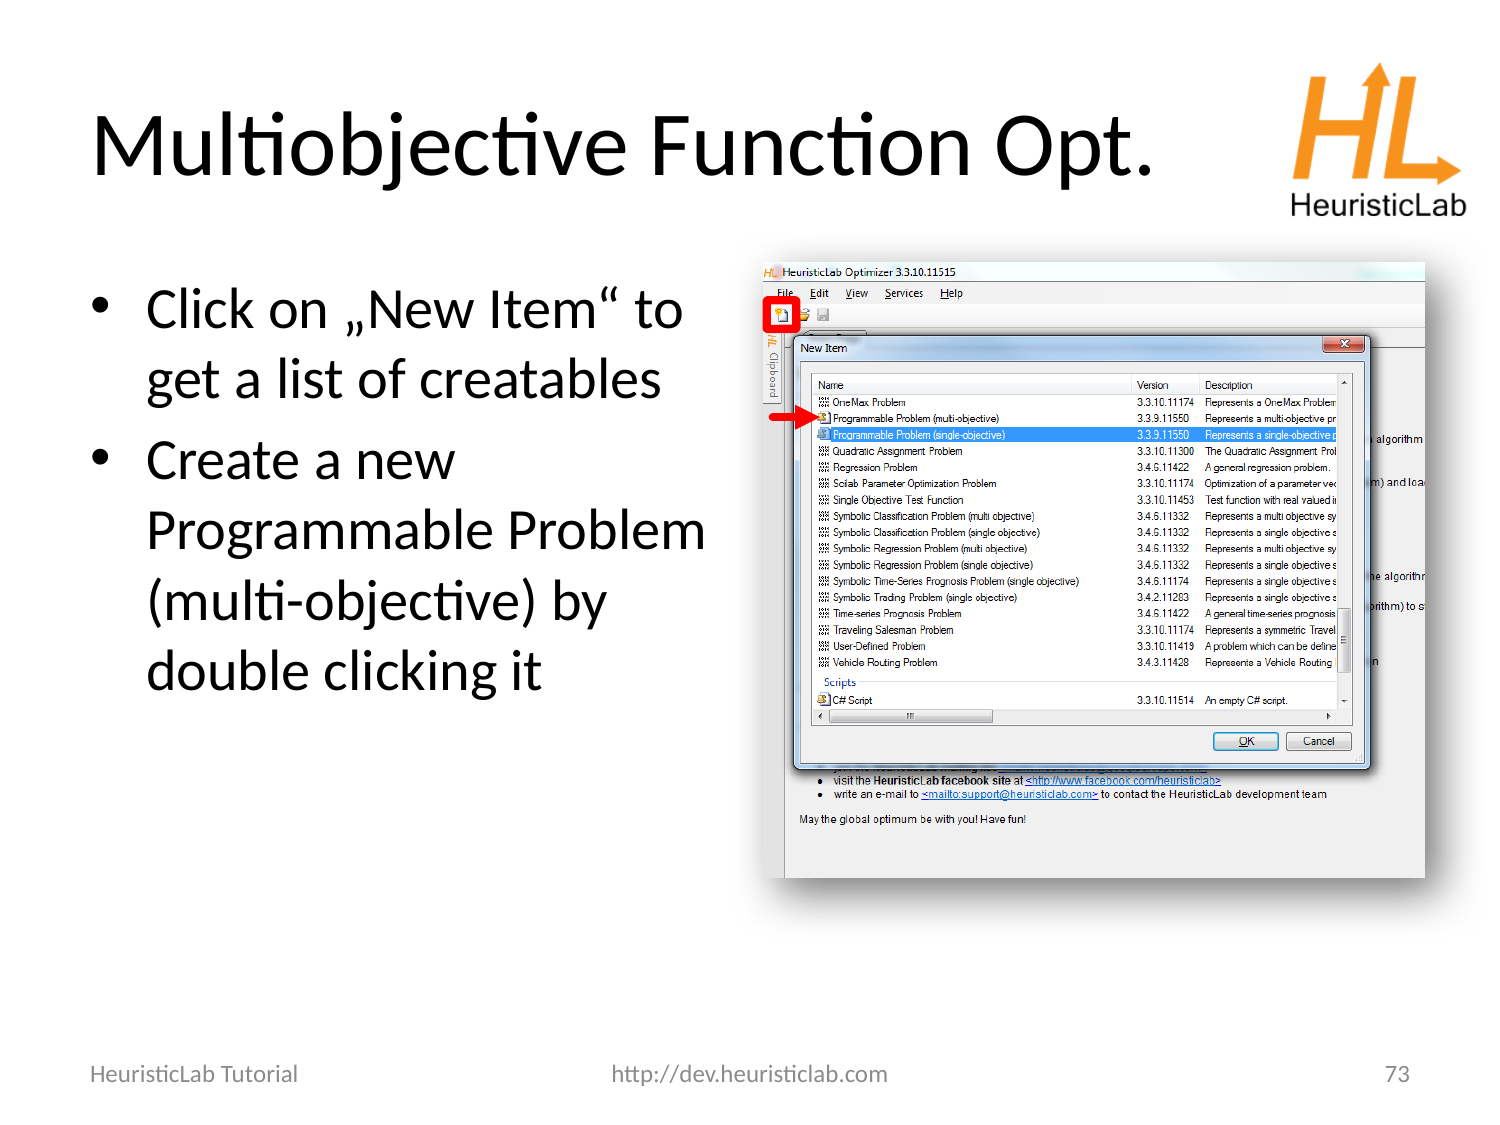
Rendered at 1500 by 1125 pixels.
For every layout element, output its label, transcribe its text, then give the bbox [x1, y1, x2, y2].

slide_number HeuristicLab Tutorial [75, 1042, 425, 1103]
list Click on „New Item“ to get a list of creatables Create a new Programmable Problem (multi-objective) by double clicking it [75, 262, 738, 1005]
picture [763, 262, 1426, 879]
title Multiobjective Function Opt. [75, 45, 1282, 233]
footer http://dev.heuristiclab.com [512, 1042, 988, 1103]
picture [1281, 27, 1474, 244]
slide_number 73 [1074, 1042, 1425, 1103]
